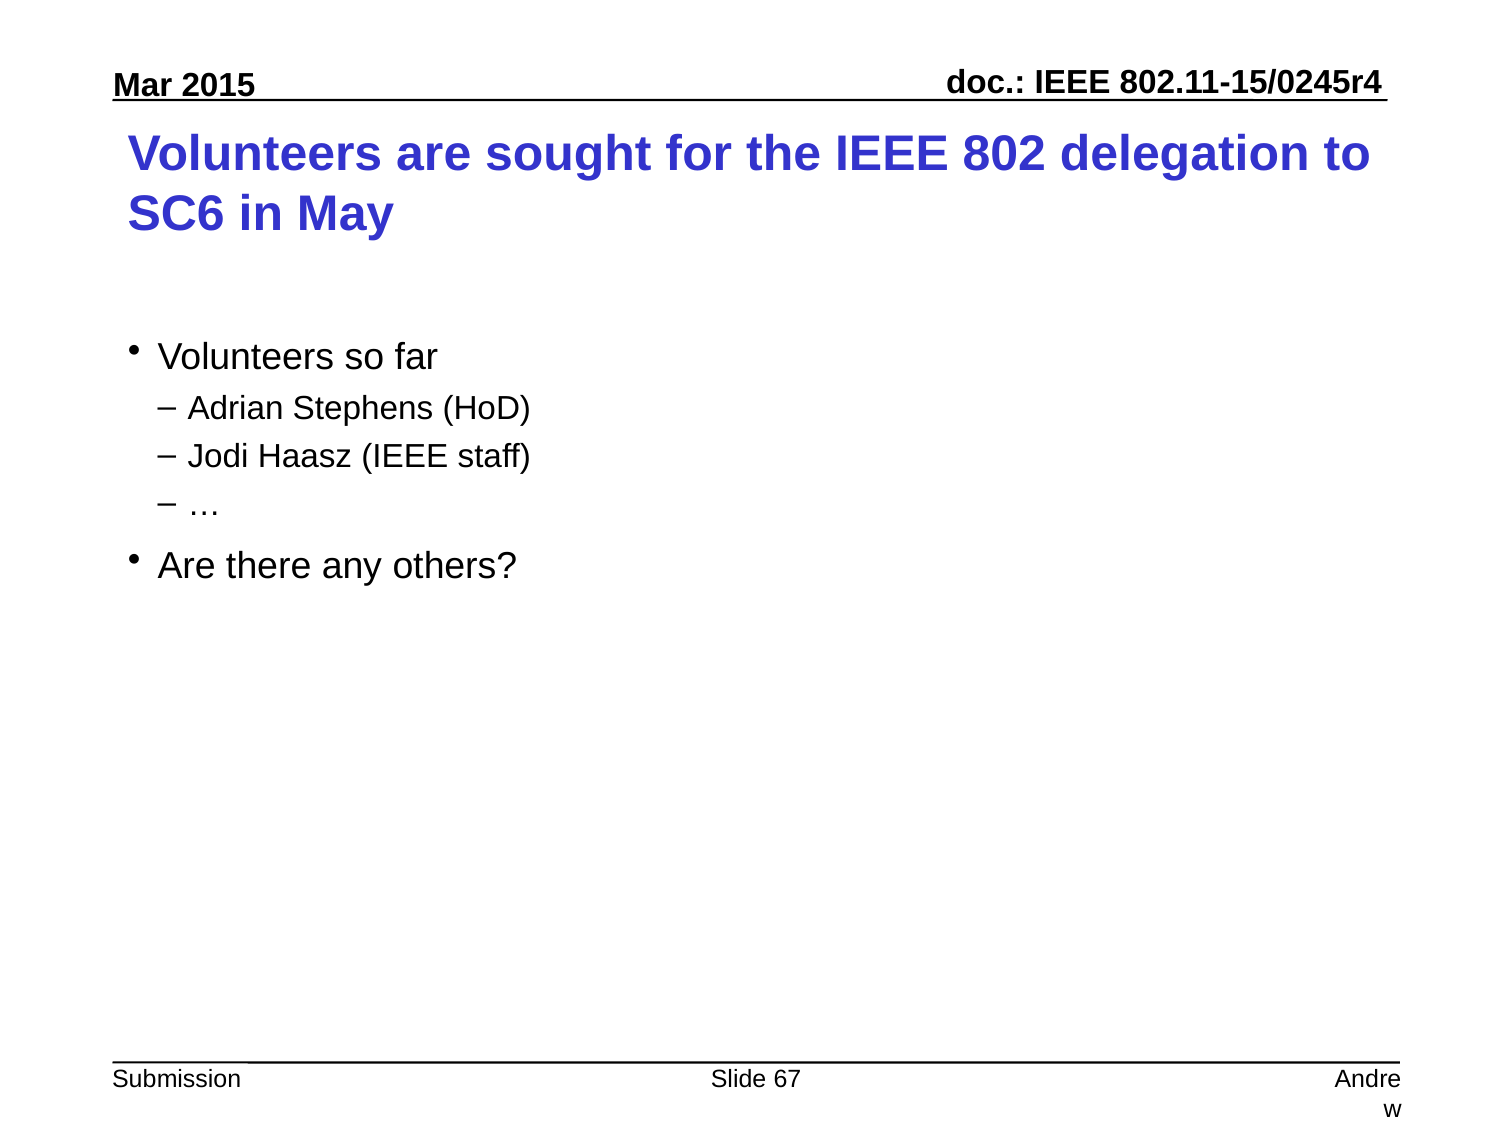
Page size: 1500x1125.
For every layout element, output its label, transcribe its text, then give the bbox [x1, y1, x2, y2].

list Volunteers so far Adrian Stephens (HoD) Jodi Haasz (IEEE staff) … Are there any others? [112, 324, 1388, 1000]
footer Andrew Myles, Cisco [1320, 1061, 1402, 1093]
slide_number Slide 67 [709, 1061, 803, 1093]
title Volunteers are sought for the IEEE 802 delegation to SC6 in May [112, 112, 1388, 288]
